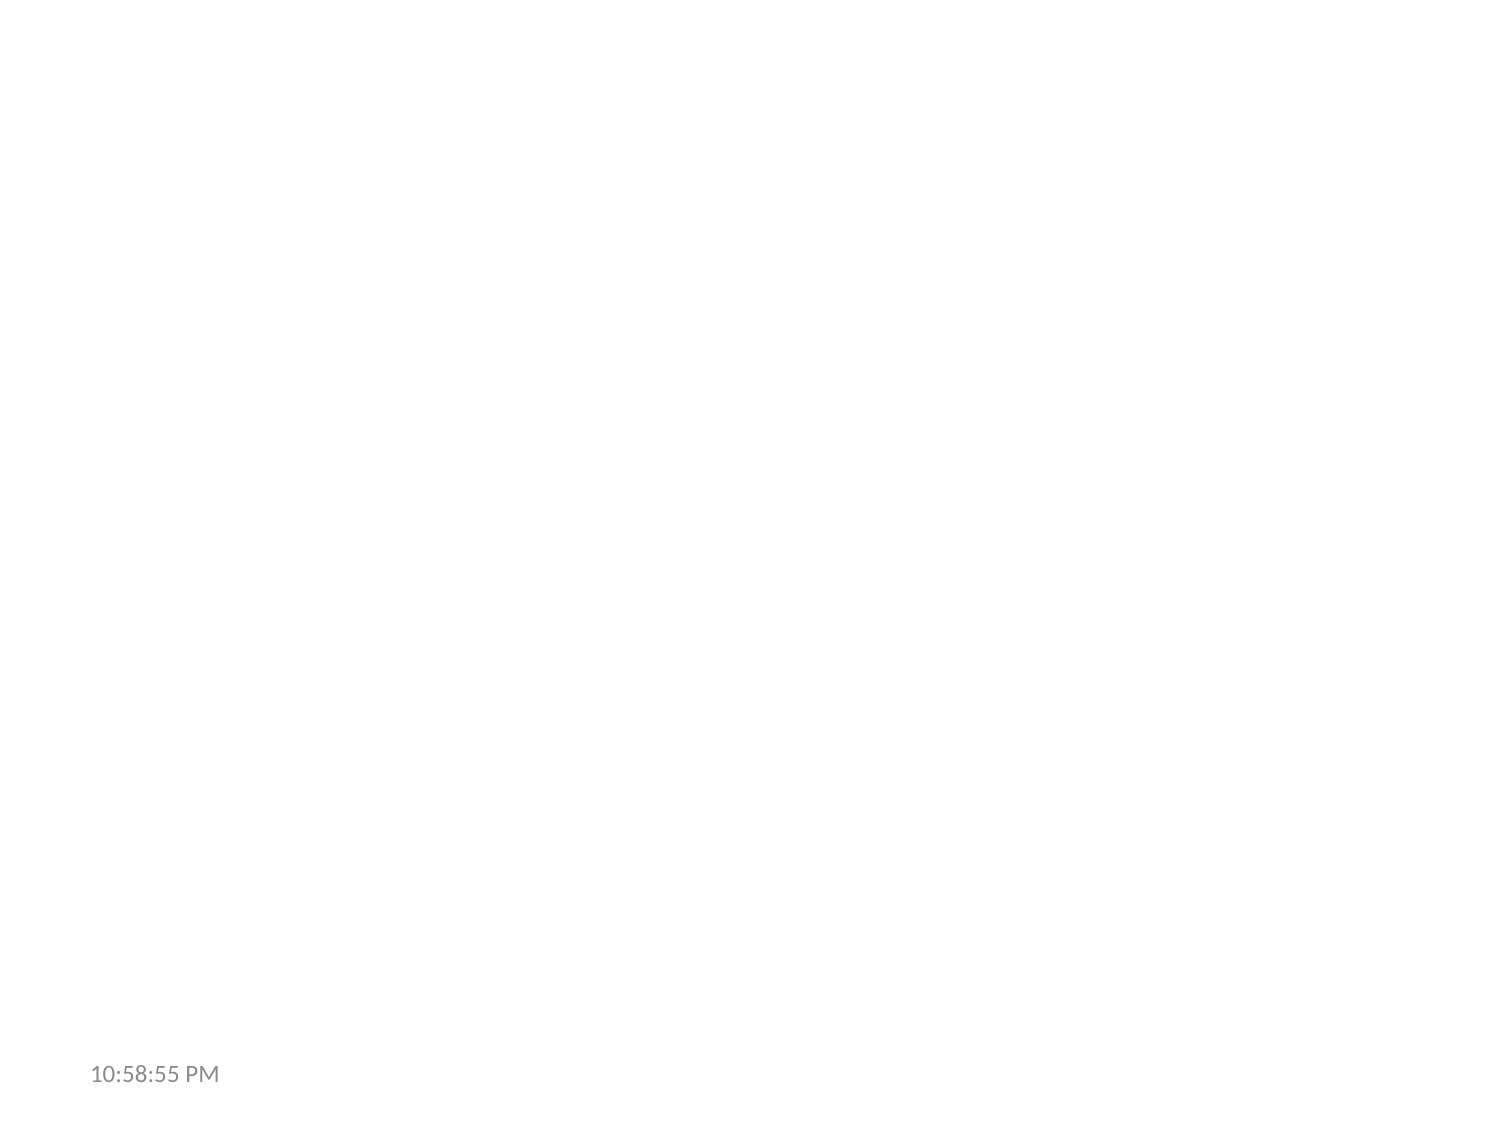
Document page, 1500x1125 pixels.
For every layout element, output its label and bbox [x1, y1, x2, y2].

slide_number [75, 1042, 425, 1103]
